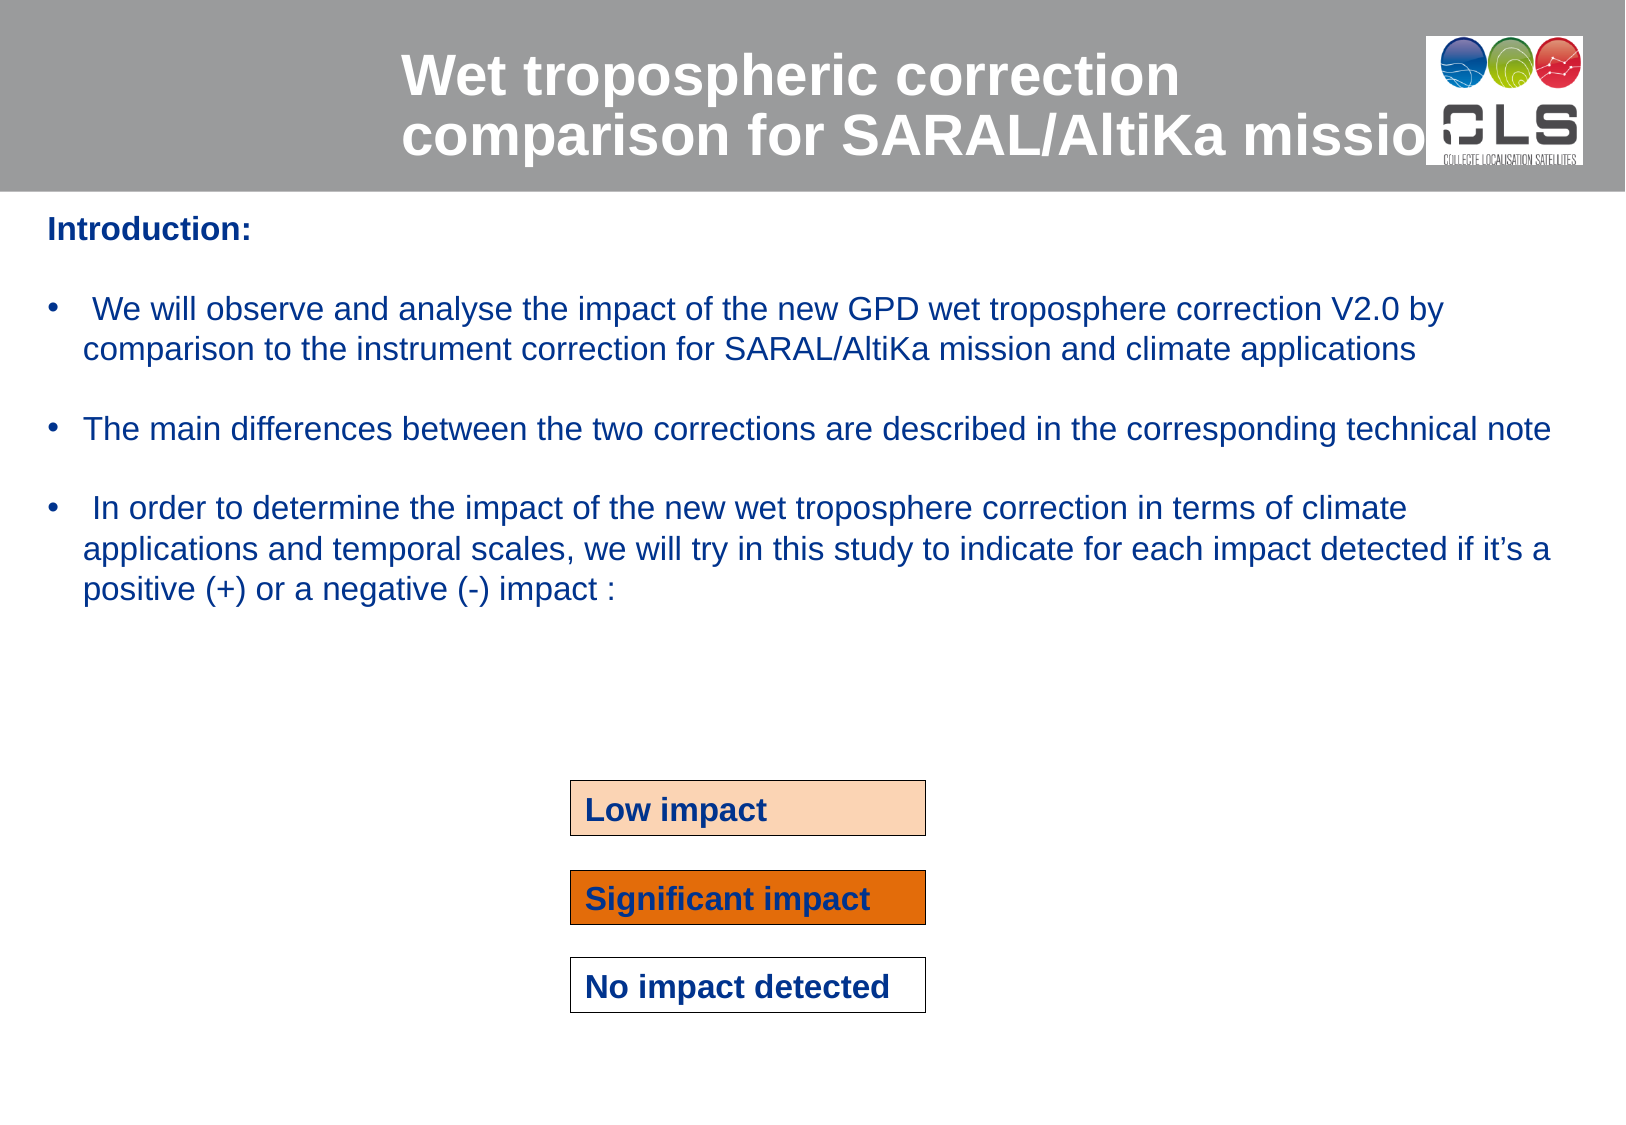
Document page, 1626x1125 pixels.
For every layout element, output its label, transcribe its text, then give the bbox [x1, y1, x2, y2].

text_box Introduction: We will observe and analyse the impact of the new GPD wet troposphere correction V2.0 by comparison to the instrument correction for SARAL/AltiKa mission and climate applications The main differences between the two corrections are described in the corresponding technical note In order to determine the impact of the new wet troposphere correction in terms of climate applications and temporal scales, we will try in this study to indicate for each impact detected if it’s a positive (+) or a negative (-) impact : [32, 199, 1597, 665]
text_box Wet tropospheric correction comparison for SARAL/AltiKa mission [386, 40, 1479, 172]
picture [1426, 36, 1583, 165]
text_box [569, 780, 926, 1014]
